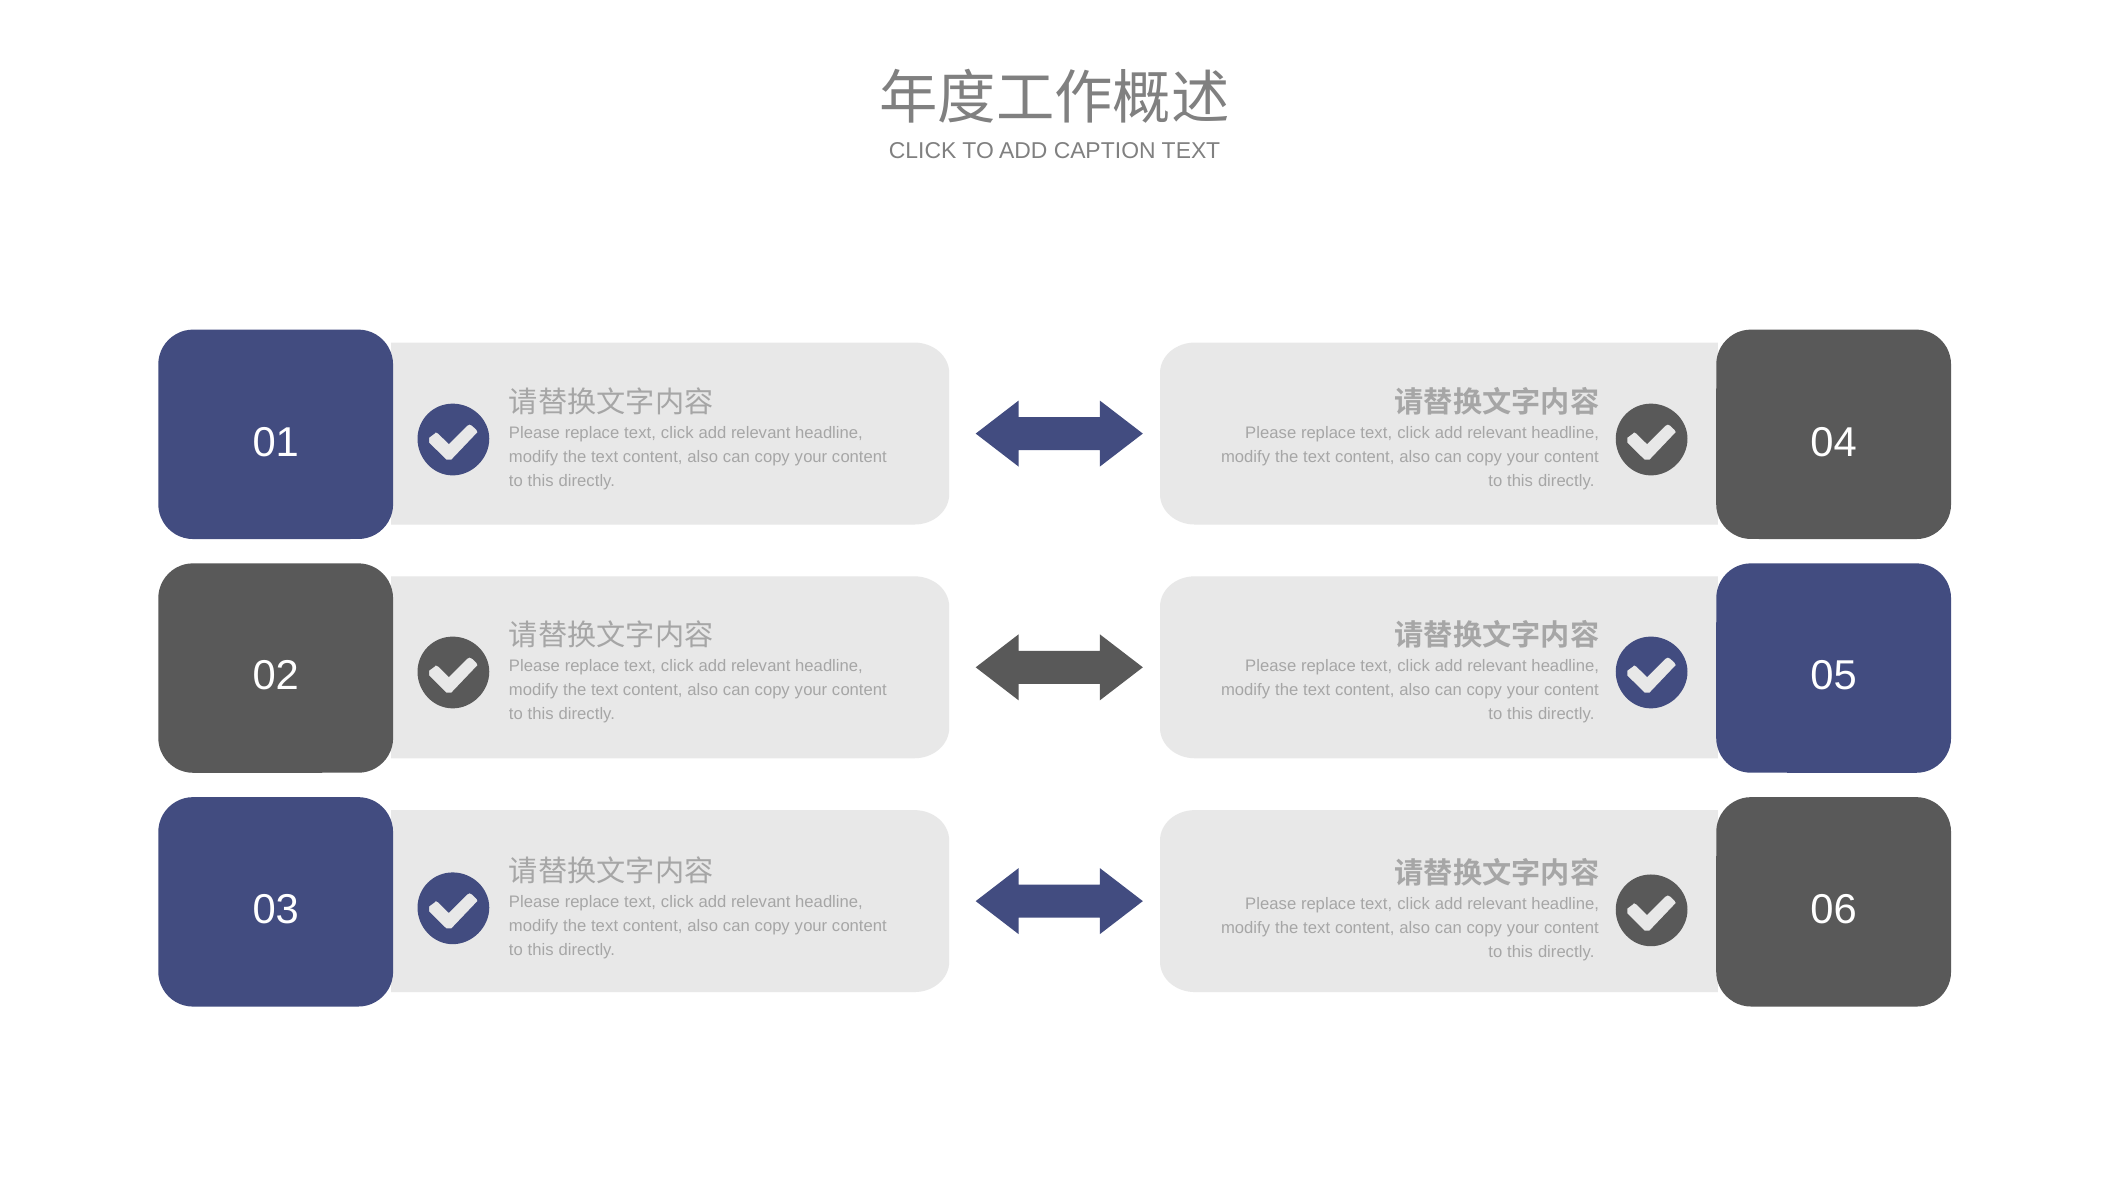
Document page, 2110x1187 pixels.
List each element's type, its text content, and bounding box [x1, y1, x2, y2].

text_box 请替换文字内容 Please replace text, click add relevant headline, modify the text content, also can copy your content to this directly. [1211, 376, 1600, 490]
text_box [974, 865, 1145, 937]
text_box CLICK TO ADD CAPTION TEXT [865, 135, 1245, 163]
text_box [1158, 575, 1720, 760]
text_box [417, 872, 490, 945]
text_box 请替换文字内容 Please replace text, click add relevant headline, modify the text content, also can copy your content to this directly. [1211, 609, 1600, 723]
text_box [974, 632, 1145, 703]
text_box [390, 809, 951, 994]
text_box 请替换文字内容 Please replace text, click add relevant headline, modify the text content, also can copy your content to this directly. [508, 376, 897, 490]
text_box [974, 398, 1145, 469]
text_box 请替换文字内容 Please replace text, click add relevant headline, modify the text content, also can copy your content to this directly. [1211, 847, 1600, 961]
text_box [390, 575, 951, 760]
text_box 01 [157, 328, 395, 541]
text_box 请替换文字内容 Please replace text, click add relevant headline, modify the text content, also can copy your content to this directly. [508, 609, 897, 723]
text_box 请替换文字内容 Please replace text, click add relevant headline, modify the text content, also can copy your content to this directly. [508, 844, 897, 959]
text_box 04 [1715, 328, 1953, 541]
text_box 03 [157, 796, 395, 1008]
text_box [1615, 403, 1688, 476]
text_box 06 [1715, 796, 1953, 1008]
text_box 年度工作概述 [865, 60, 1245, 131]
text_box [390, 341, 951, 526]
text_box 02 [157, 562, 395, 774]
text_box [417, 403, 490, 476]
text_box [1615, 874, 1688, 947]
text_box 05 [1715, 562, 1953, 774]
text_box [1158, 809, 1720, 994]
text_box [1158, 341, 1720, 526]
text_box [417, 636, 490, 709]
text_box [1615, 636, 1688, 709]
